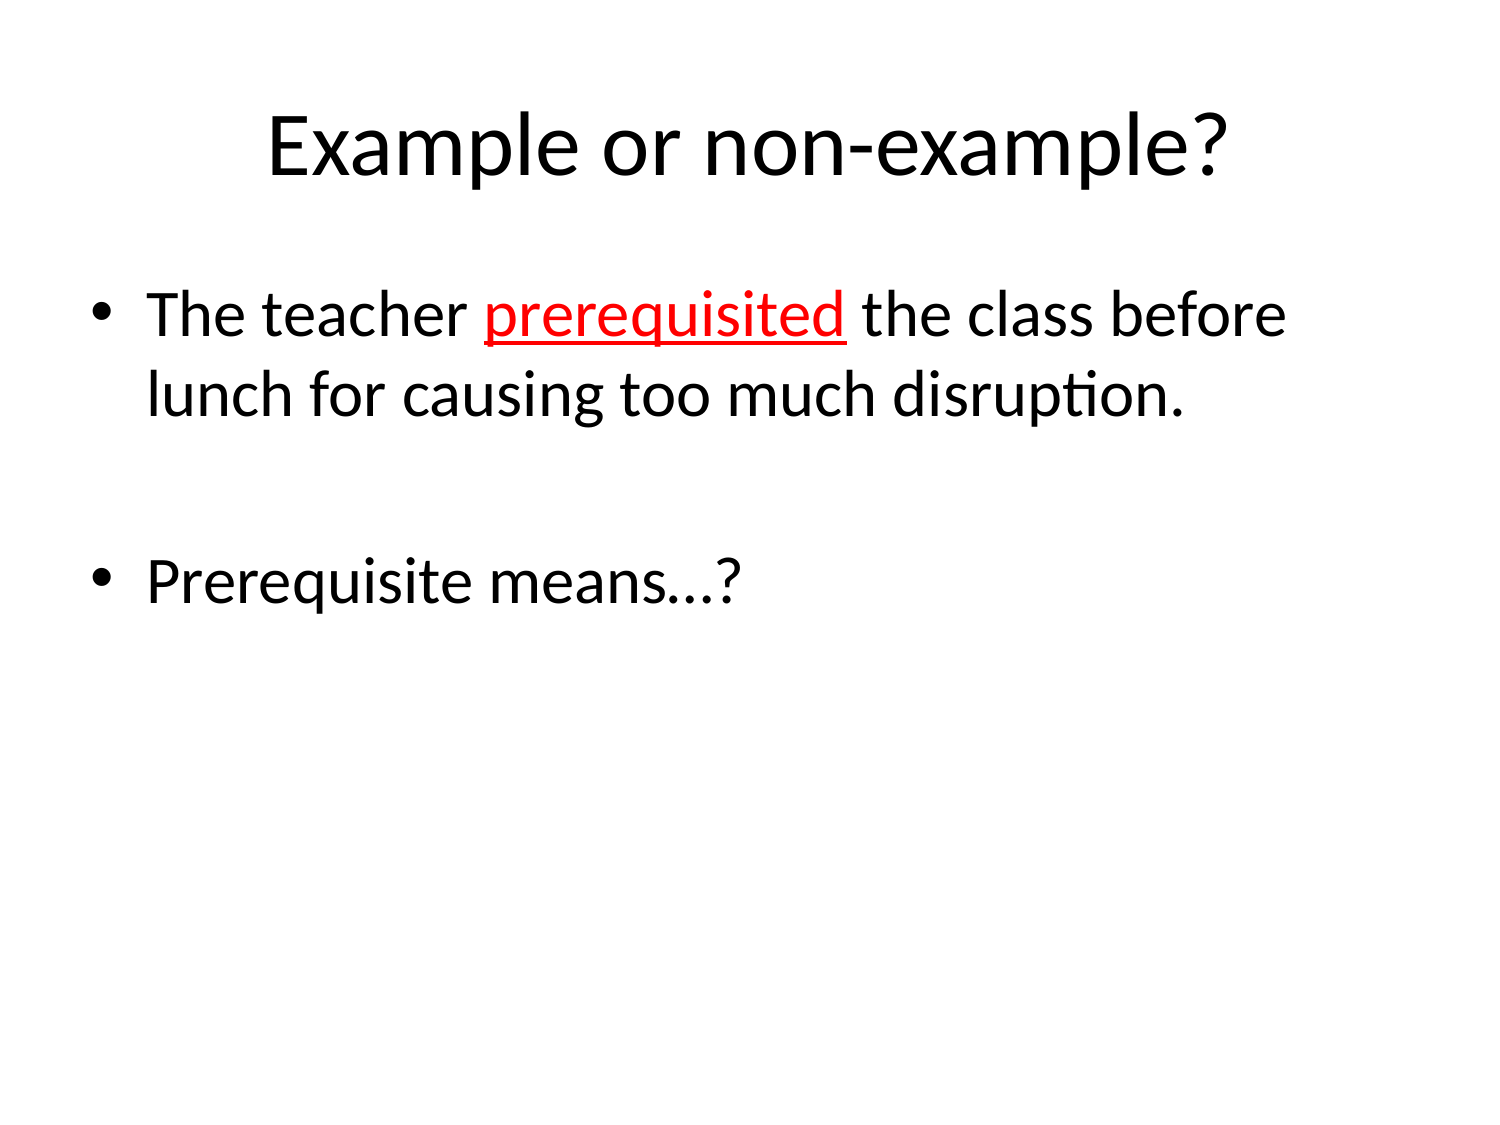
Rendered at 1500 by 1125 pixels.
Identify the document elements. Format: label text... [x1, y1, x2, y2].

title Example or non-example? [75, 45, 1425, 233]
list The teacher prerequisited the class before lunch for causing too much disruption. Prerequisite means…? [75, 262, 1425, 1005]
